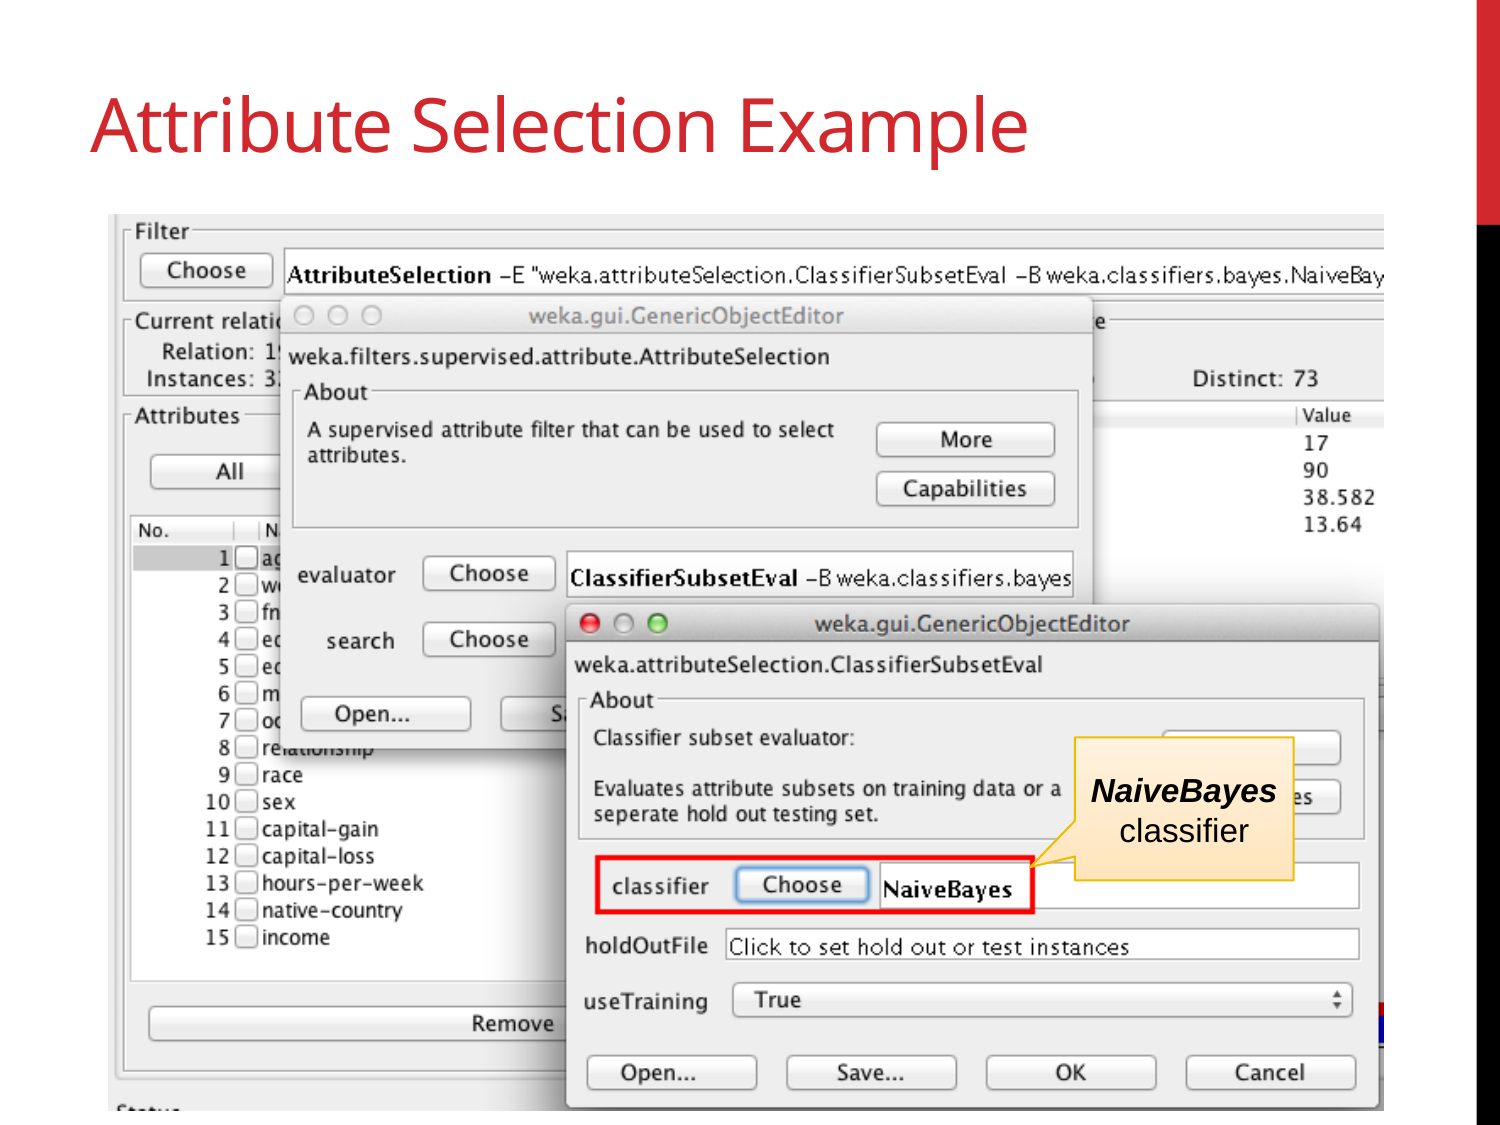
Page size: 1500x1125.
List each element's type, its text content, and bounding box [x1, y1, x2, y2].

picture [107, 213, 1384, 1111]
title Attribute Selection Example [75, 25, 1325, 175]
